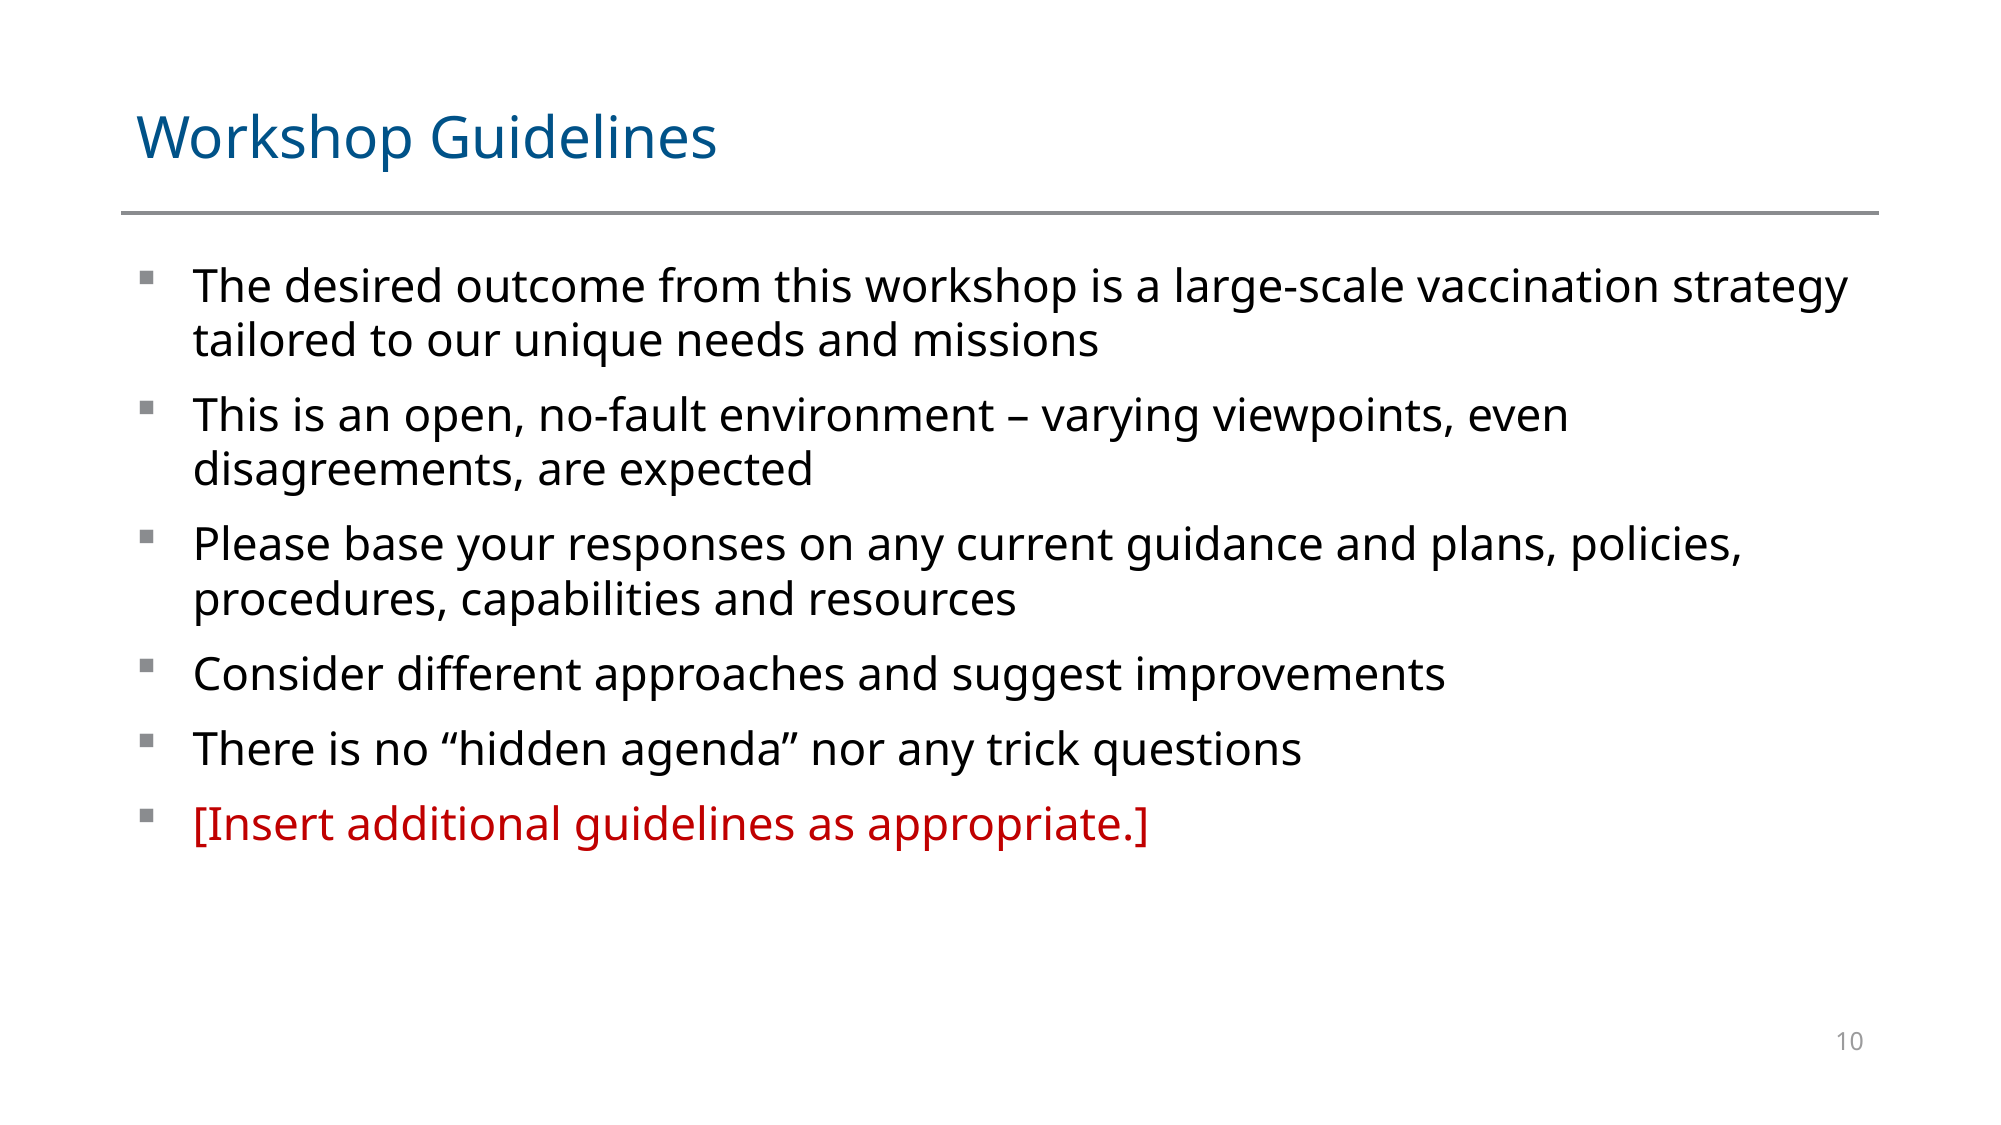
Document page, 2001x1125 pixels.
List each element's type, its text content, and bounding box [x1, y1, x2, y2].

title Workshop Guidelines [121, 74, 1879, 197]
list The desired outcome from this workshop is a large-scale vaccination strategy tailored to our unique needs and missions This is an open, no-fault environment – varying viewpoints, even disagreements, are expected Please base your responses on any current guidance and plans, policies, procedures, capabilities and resources Consider different approaches and suggest improvements There is no “hidden agenda” nor any trick questions [Insert additional guidelines as appropriate.] [121, 249, 1879, 924]
slide_number 10 [1728, 1012, 1879, 1073]
